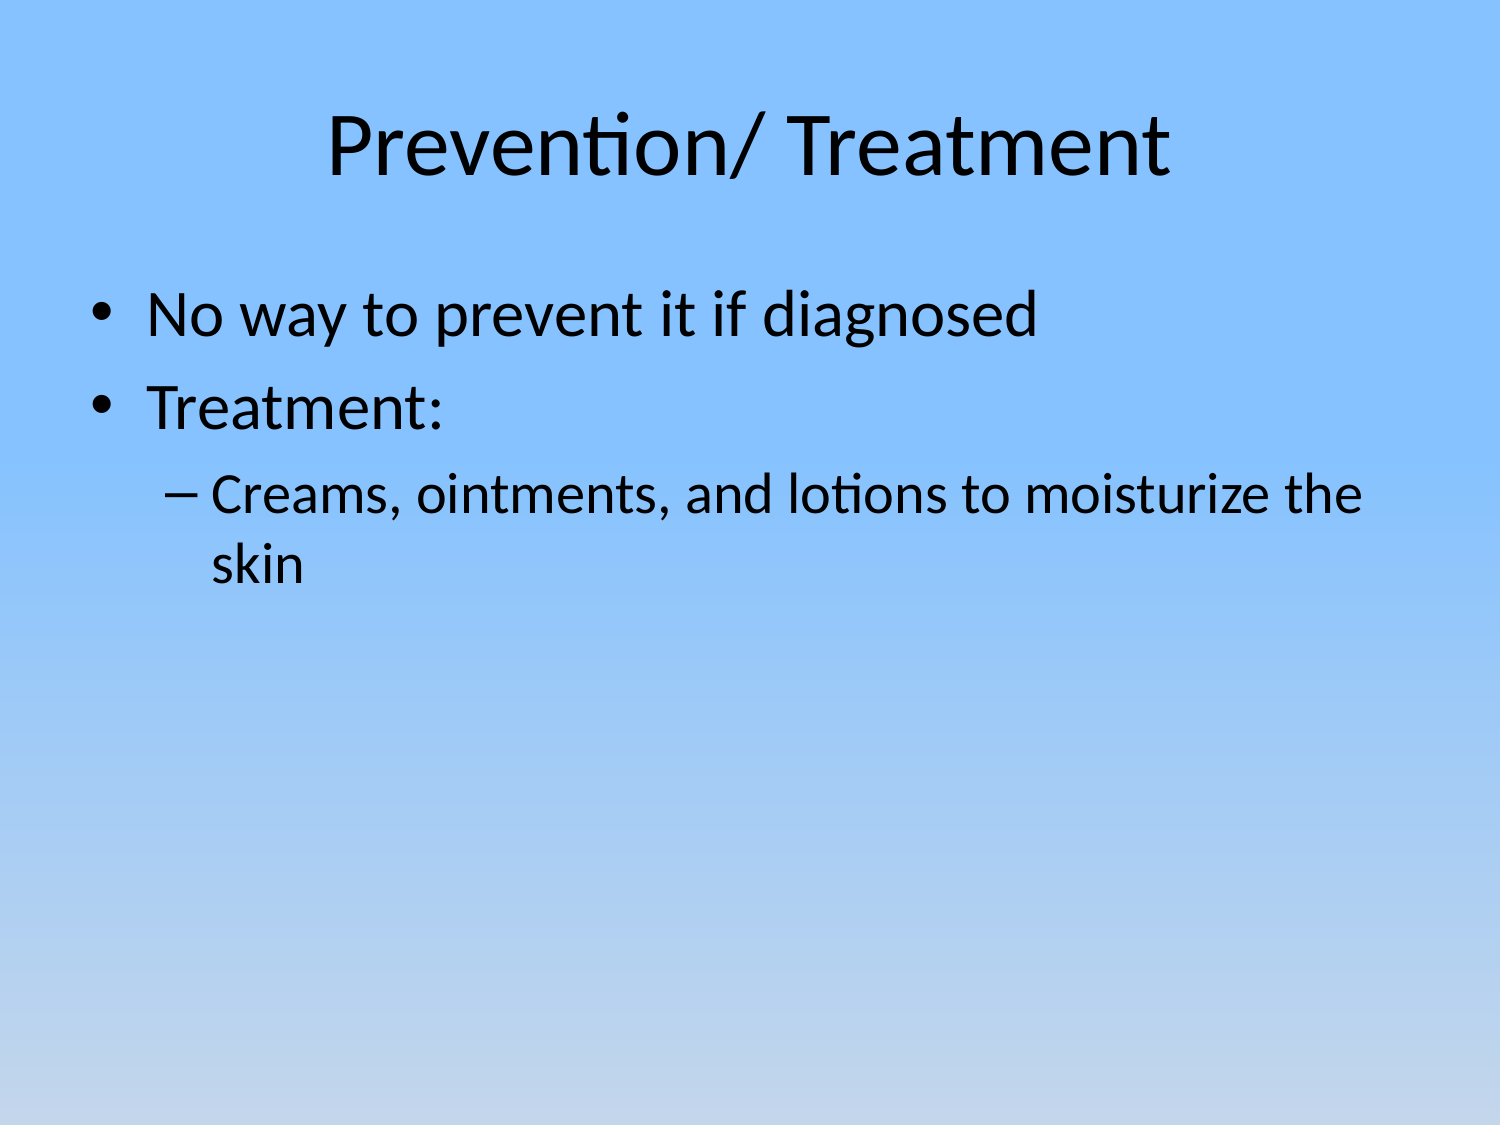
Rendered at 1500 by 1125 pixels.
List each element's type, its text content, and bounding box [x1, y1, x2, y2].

title Prevention/ Treatment [74, 44, 1426, 233]
list No way to prevent it if diagnosed Treatment: Creams, ointments, and lotions to moisturize the skin [74, 262, 1426, 1006]
